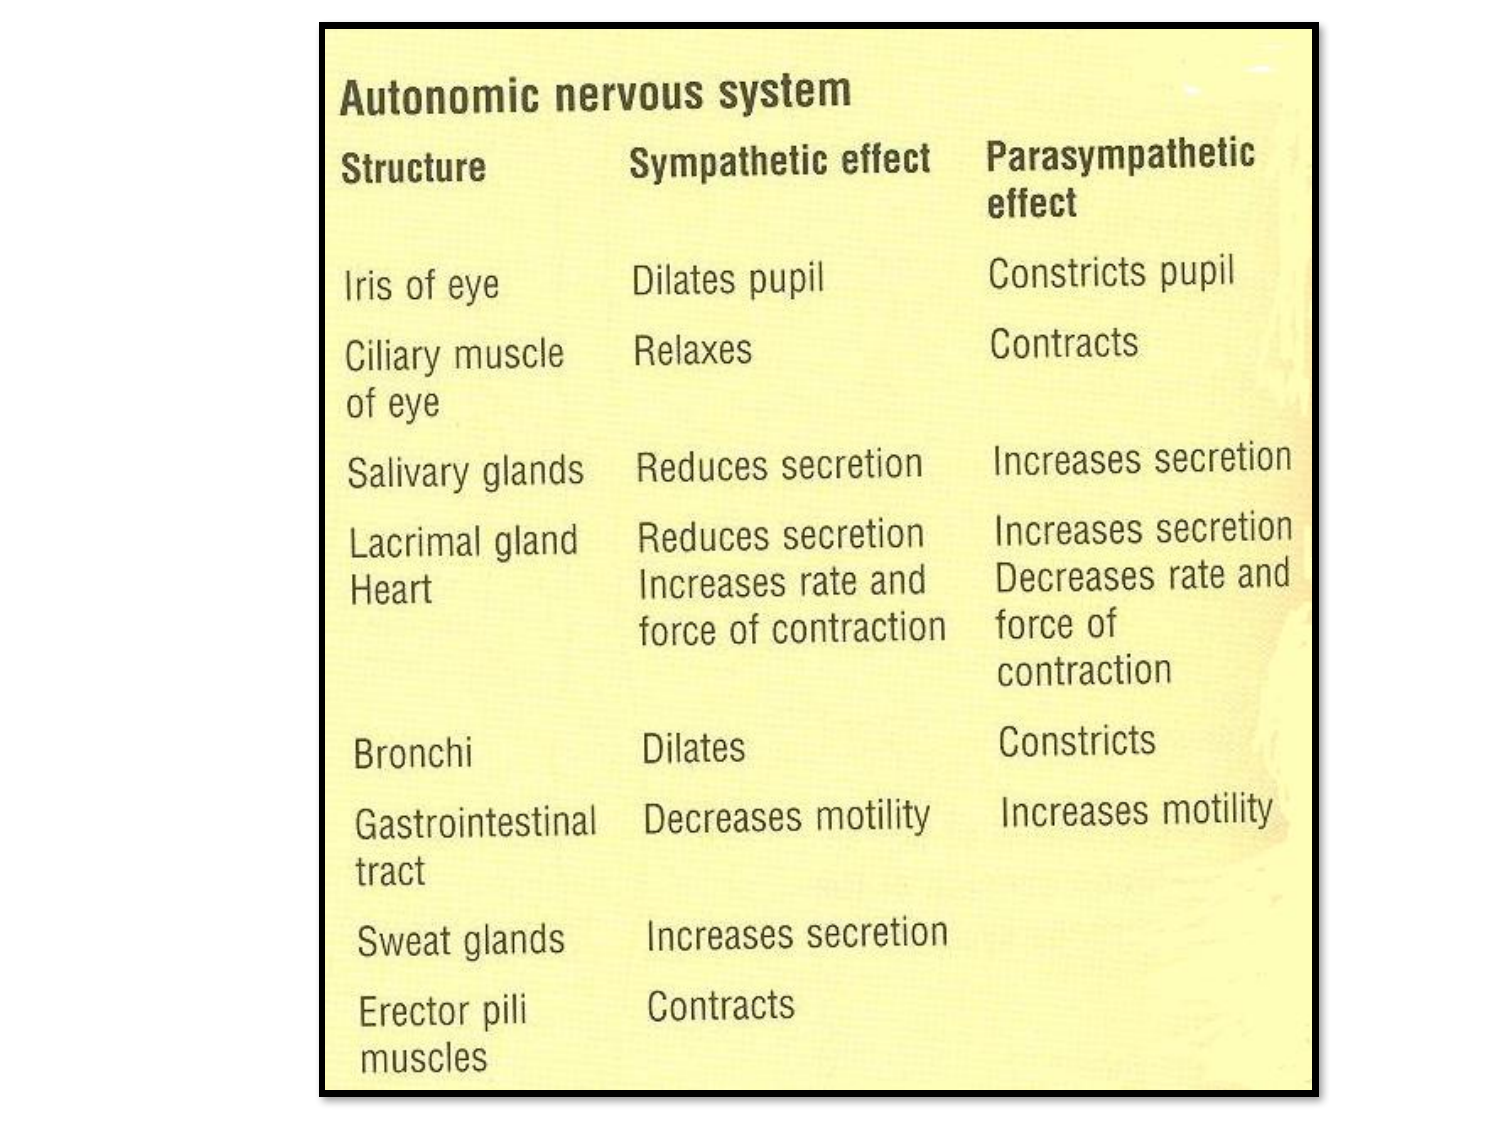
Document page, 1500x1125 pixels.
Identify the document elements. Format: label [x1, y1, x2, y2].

list [324, 28, 1313, 1091]
